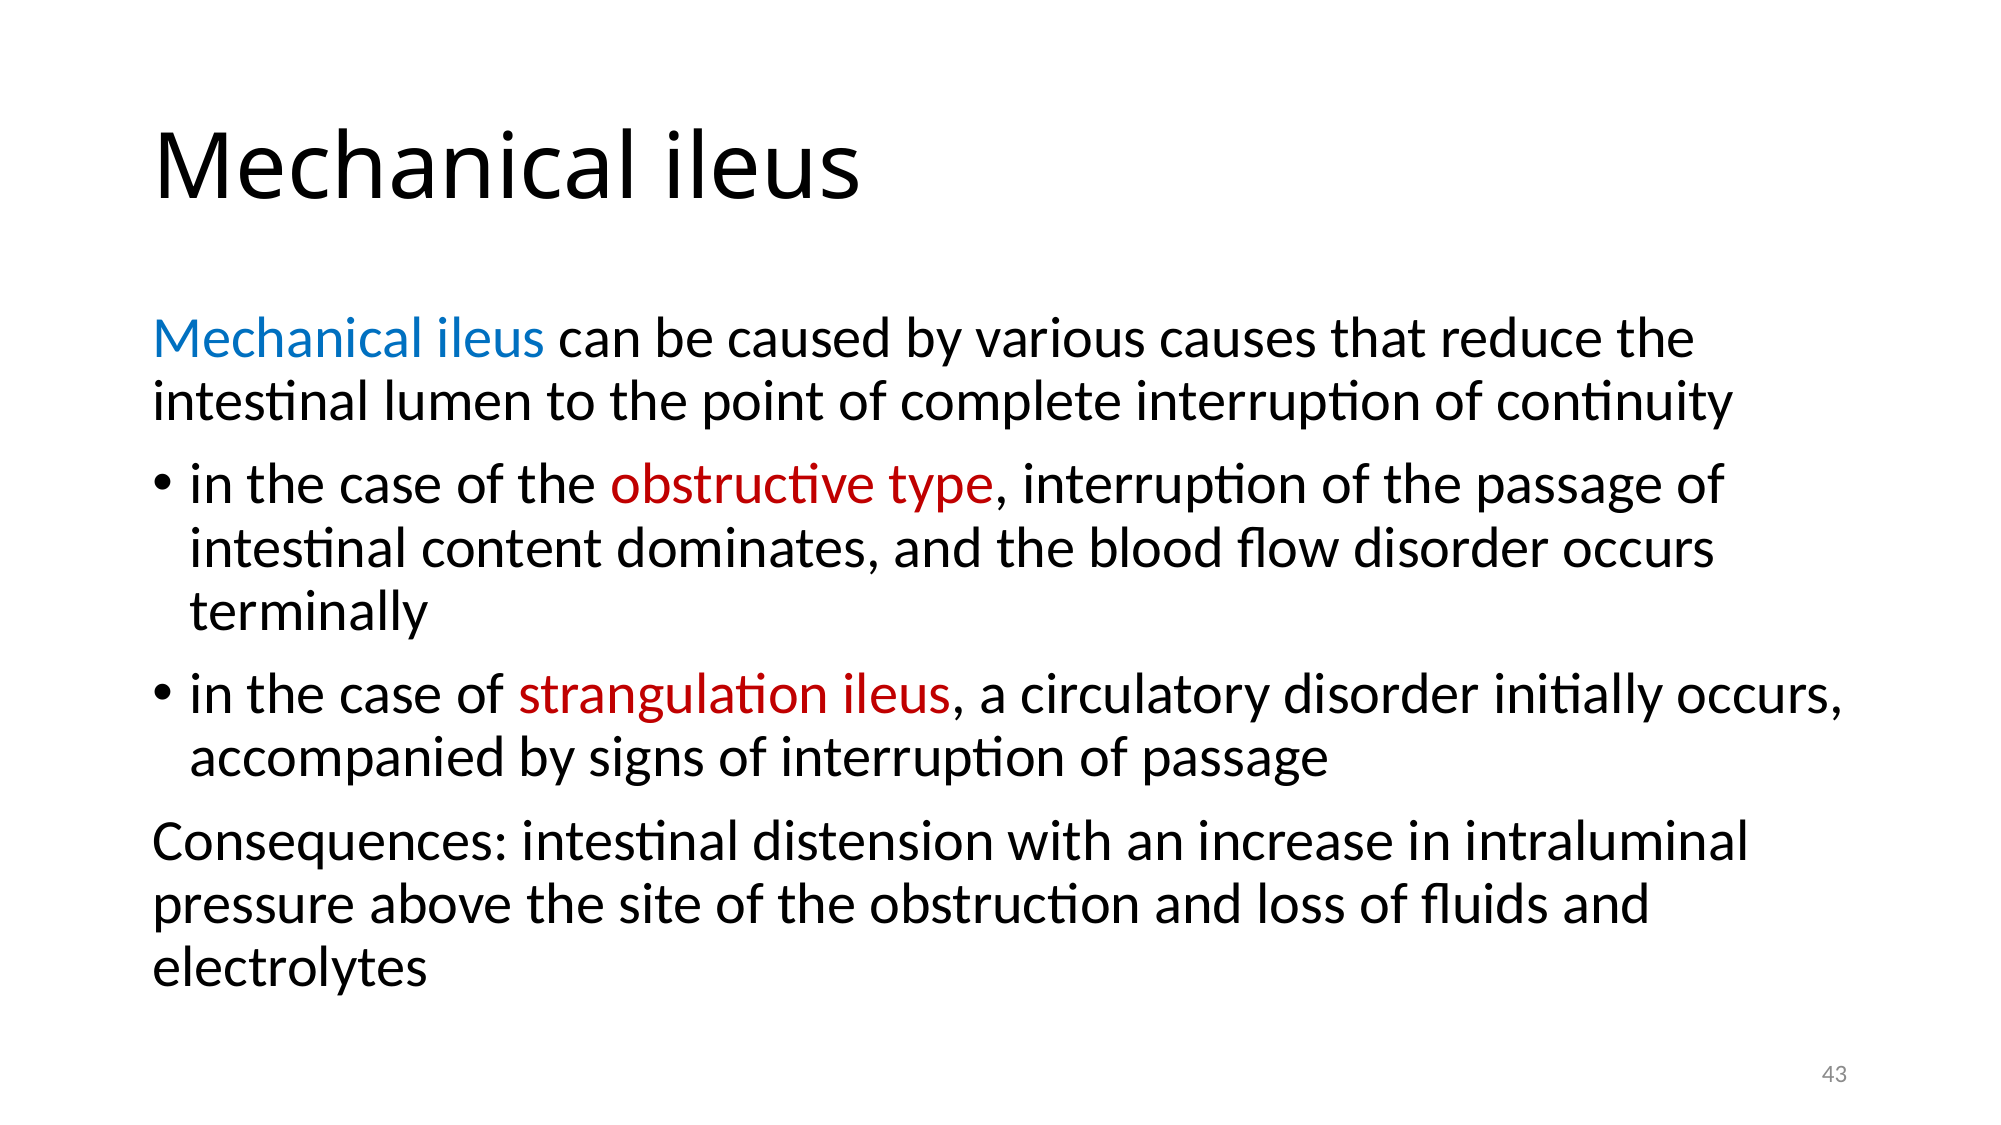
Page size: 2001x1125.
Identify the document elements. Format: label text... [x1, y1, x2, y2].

list Mechanical ileus can be caused by various causes that reduce the intestinal lumen to the point of complete interruption of continuity in the case of the obstructive type, interruption of the passage of intestinal content dominates, and the blood flow disorder occurs terminally in the case of strangulation ileus, a circulatory disorder initially occurs, accompanied by signs of interruption of passage Consequences: intestinal distension with an increase in intraluminal pressure above the site of the obstruction and loss of fluids and electrolytes [137, 299, 1863, 1014]
title Mechanical ileus [137, 59, 1863, 278]
slide_number 43 [1412, 1042, 1863, 1103]
